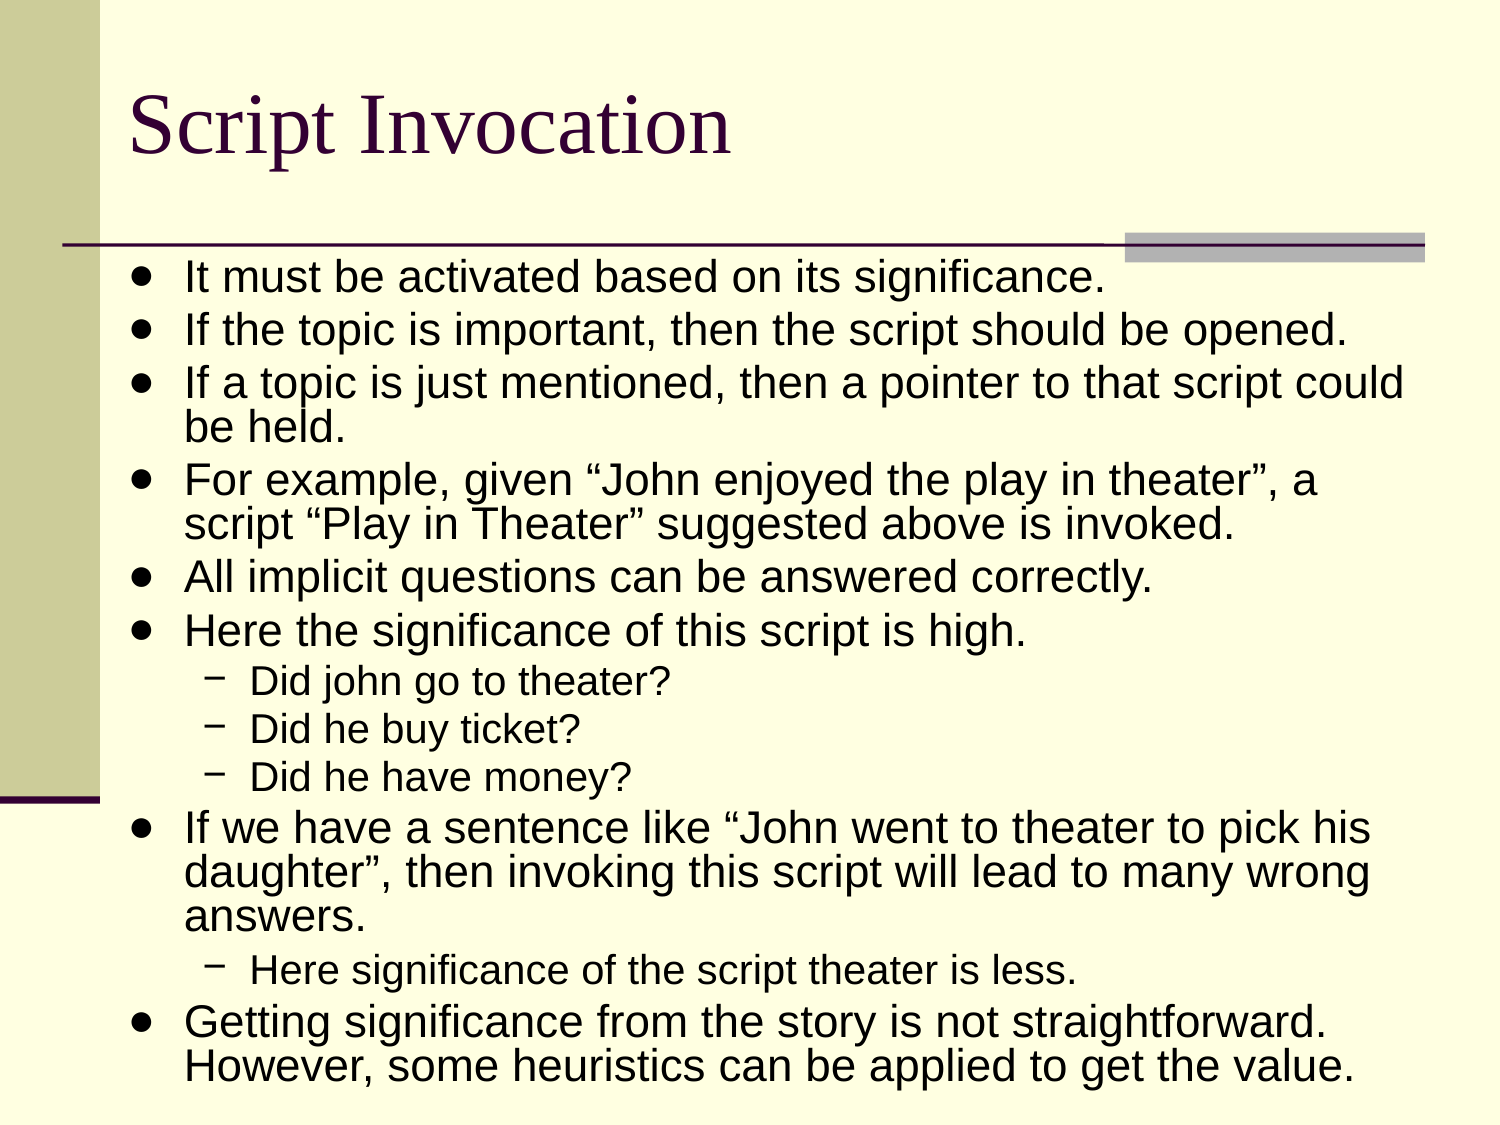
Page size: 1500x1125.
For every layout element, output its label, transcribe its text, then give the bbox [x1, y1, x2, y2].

list It must be activated based on its significance. If the topic is important, then the script should be opened. If a topic is just mentioned, then a pointer to that script could be held. For example, given “John enjoyed the play in theater”, a script “Play in Theater” suggested above is invoked. All implicit questions can be answered correctly. Here the significance of this script is high. Did john go to theater? Did he buy ticket? Did he have money? If we have a sentence like “John went to theater to pick his daughter”, then invoking this script will lead to many wrong answers. Here significance of the script theater is less. Getting significance from the story is not straightforward. However, some heuristics can be applied to get the value. [112, 249, 1425, 1113]
title Script Invocation [112, 50, 1388, 188]
